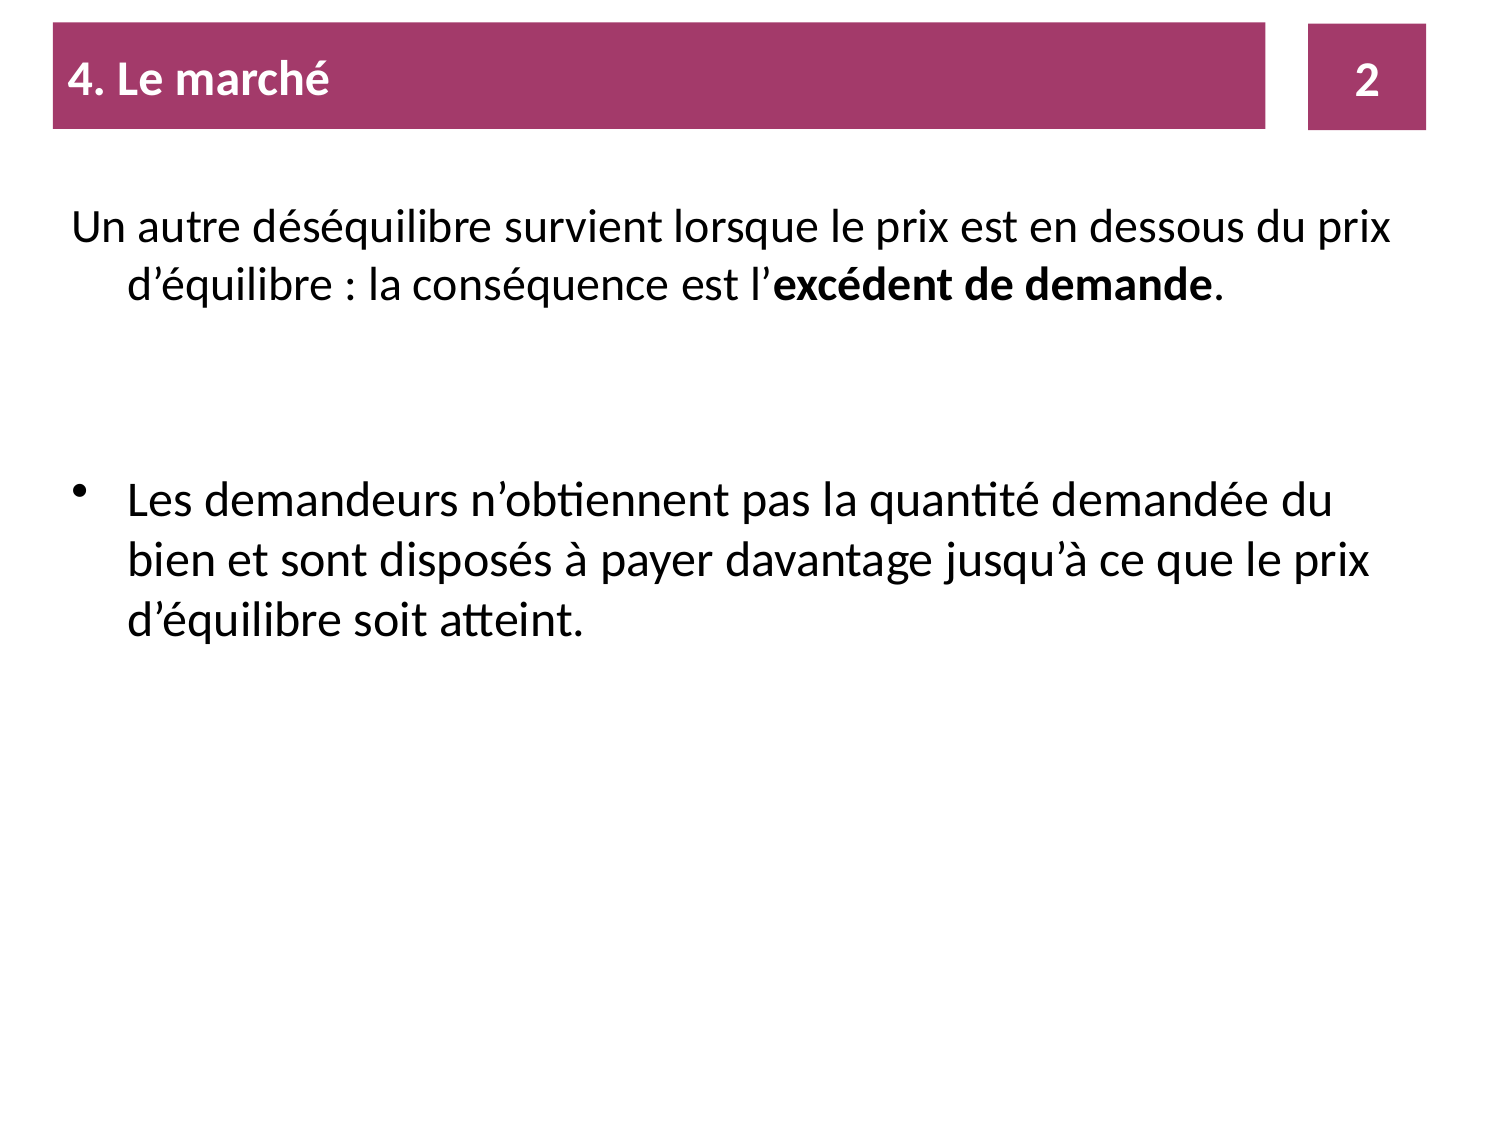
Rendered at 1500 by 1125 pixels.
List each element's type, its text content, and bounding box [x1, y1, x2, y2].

text_box 2 [1308, 23, 1427, 131]
text_box 4. Le marché [52, 22, 1266, 129]
text_box Les demandeurs n’obtiennent pas la quantité demandée du bien et sont disposés à payer davantage jusqu’à ce que le prix d’équilibre soit atteint. [56, 459, 1418, 655]
text_box Un autre déséquilibre survient lorsque le prix est en dessous du prix d’équilibre : la conséquence est l’excédent de demande. [56, 187, 1418, 378]
